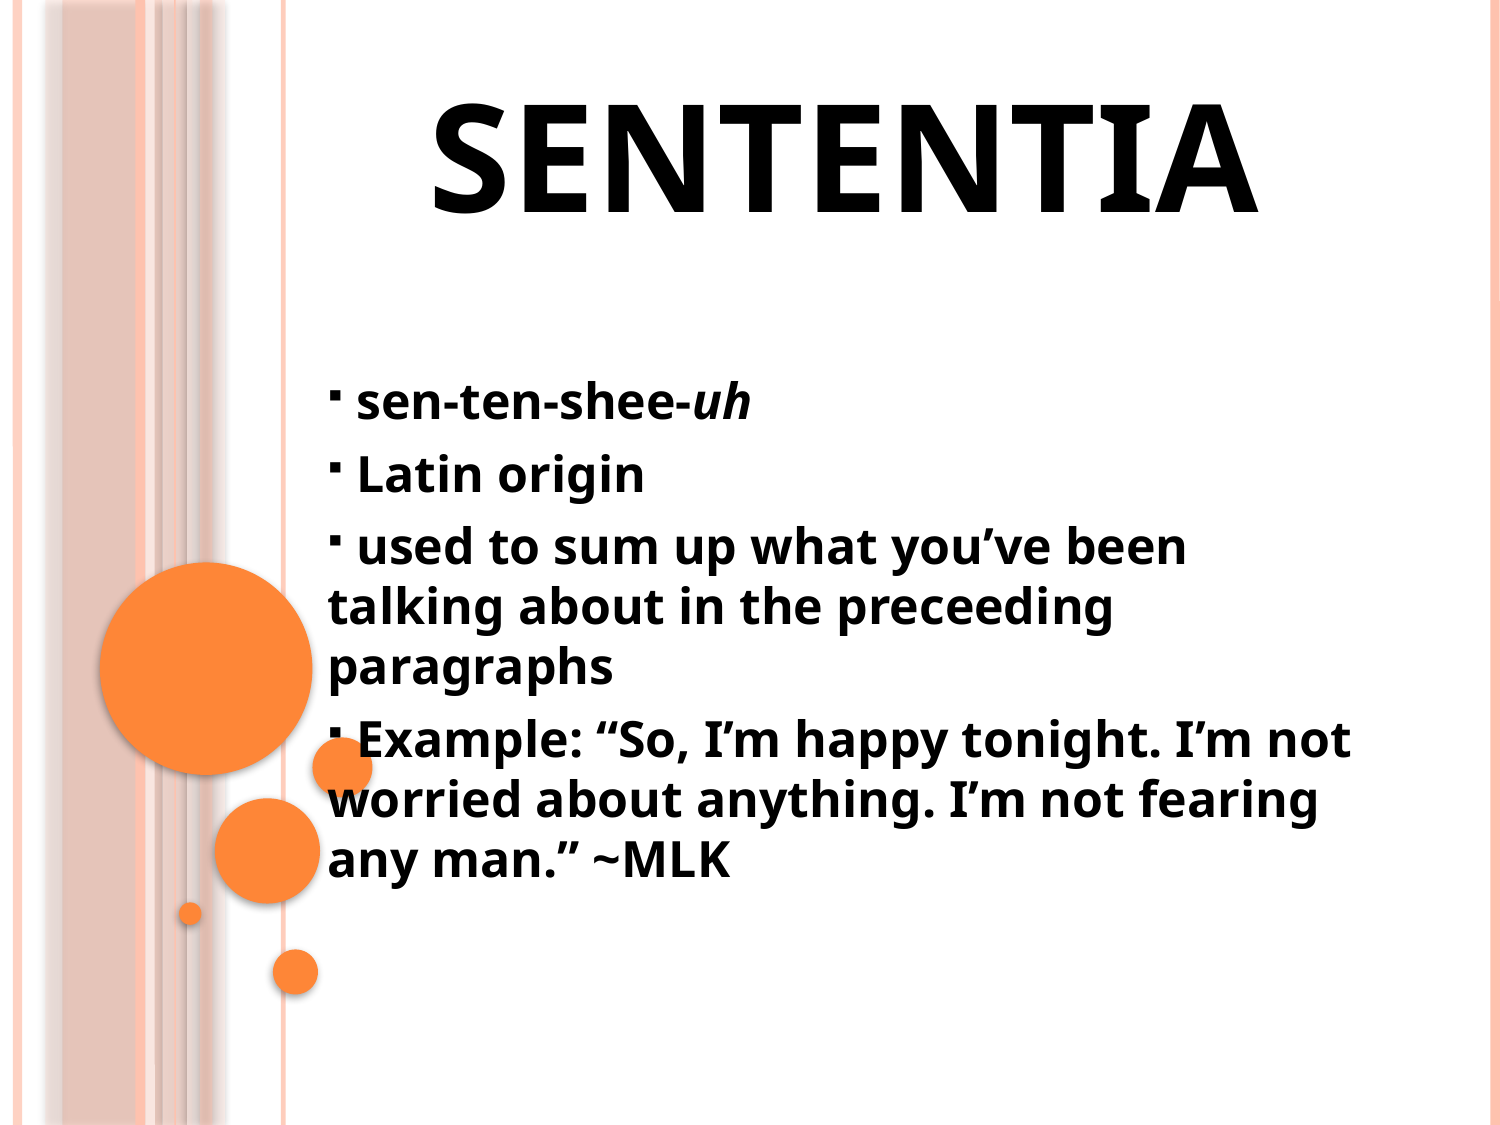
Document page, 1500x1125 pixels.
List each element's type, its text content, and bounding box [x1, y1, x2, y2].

title Sententia [337, 62, 1350, 250]
subtitle sen-ten-shee-uh Latin origin used to sum up what you’ve been talking about in the preceeding paragraphs Example: “So, I’m happy tonight. I’m not worried about anything. I’m not fearing any man.” ~MLK [312, 362, 1375, 1075]
